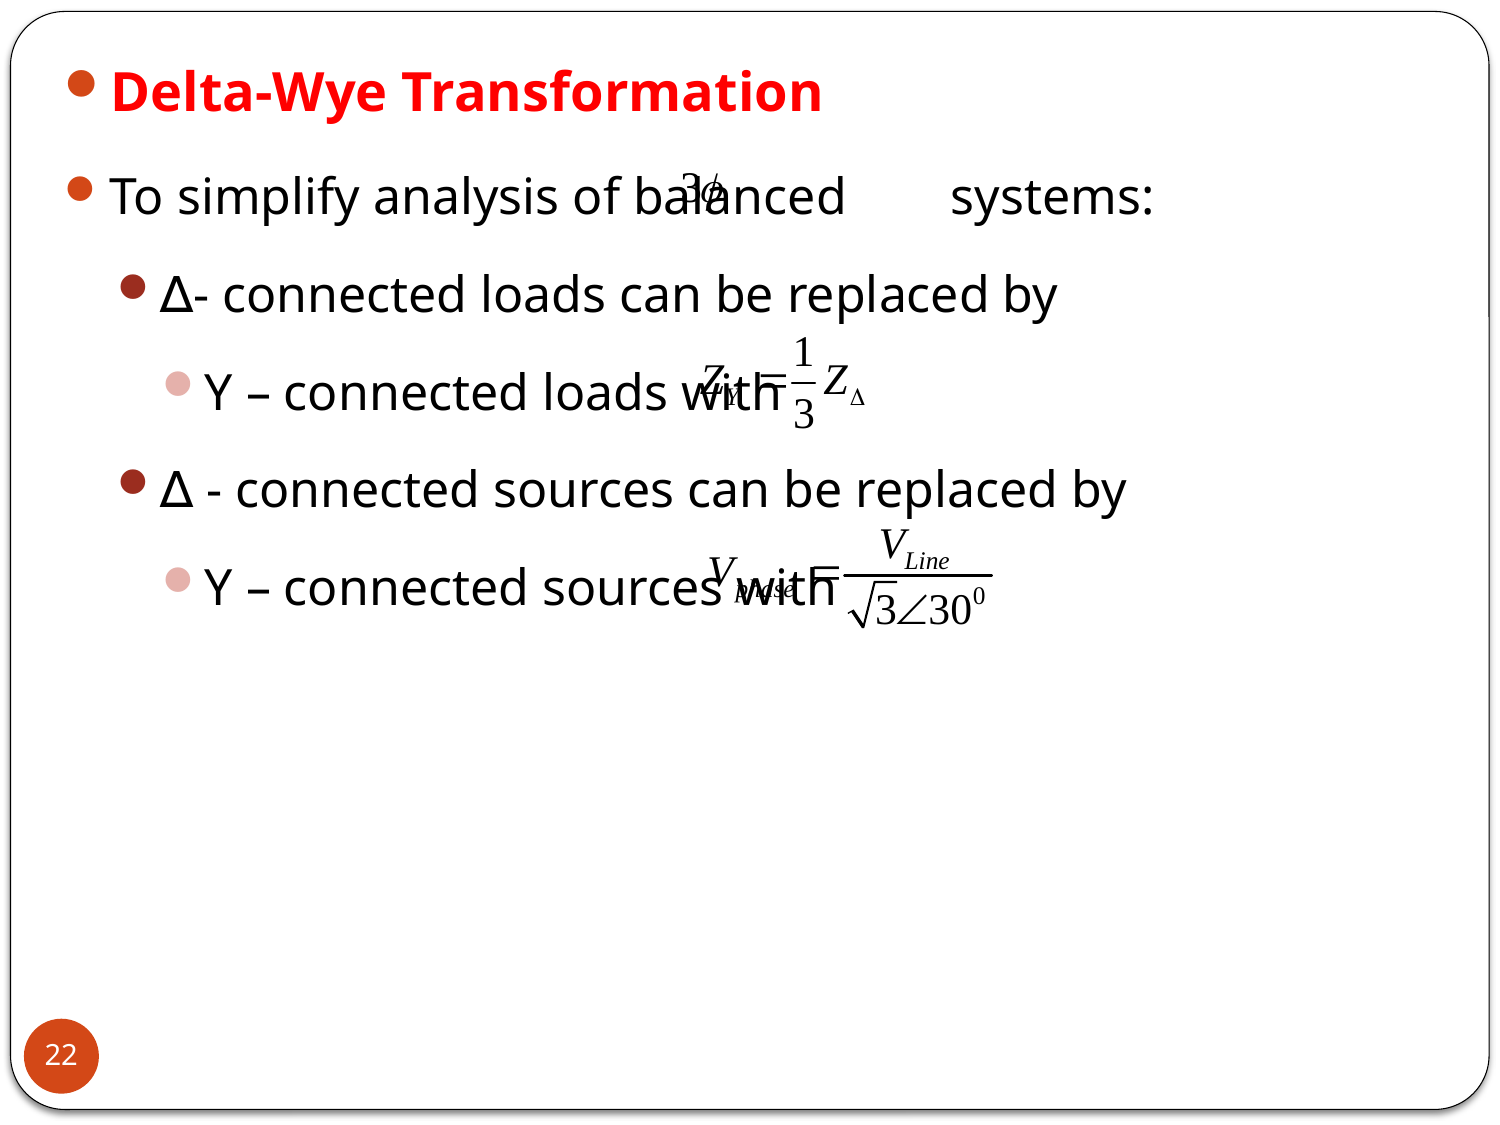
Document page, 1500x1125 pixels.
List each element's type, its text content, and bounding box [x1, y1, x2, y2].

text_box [674, 162, 734, 222]
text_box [692, 324, 876, 439]
list Delta-Wye Transformation To simplify analysis of balanced systems: ∆- connected loads can be replaced by Y – connected loads with ∆ - connected sources can be replaced by Y – connected sources with [50, 50, 1425, 988]
slide_number 22 [23, 1018, 99, 1094]
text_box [704, 516, 1001, 638]
